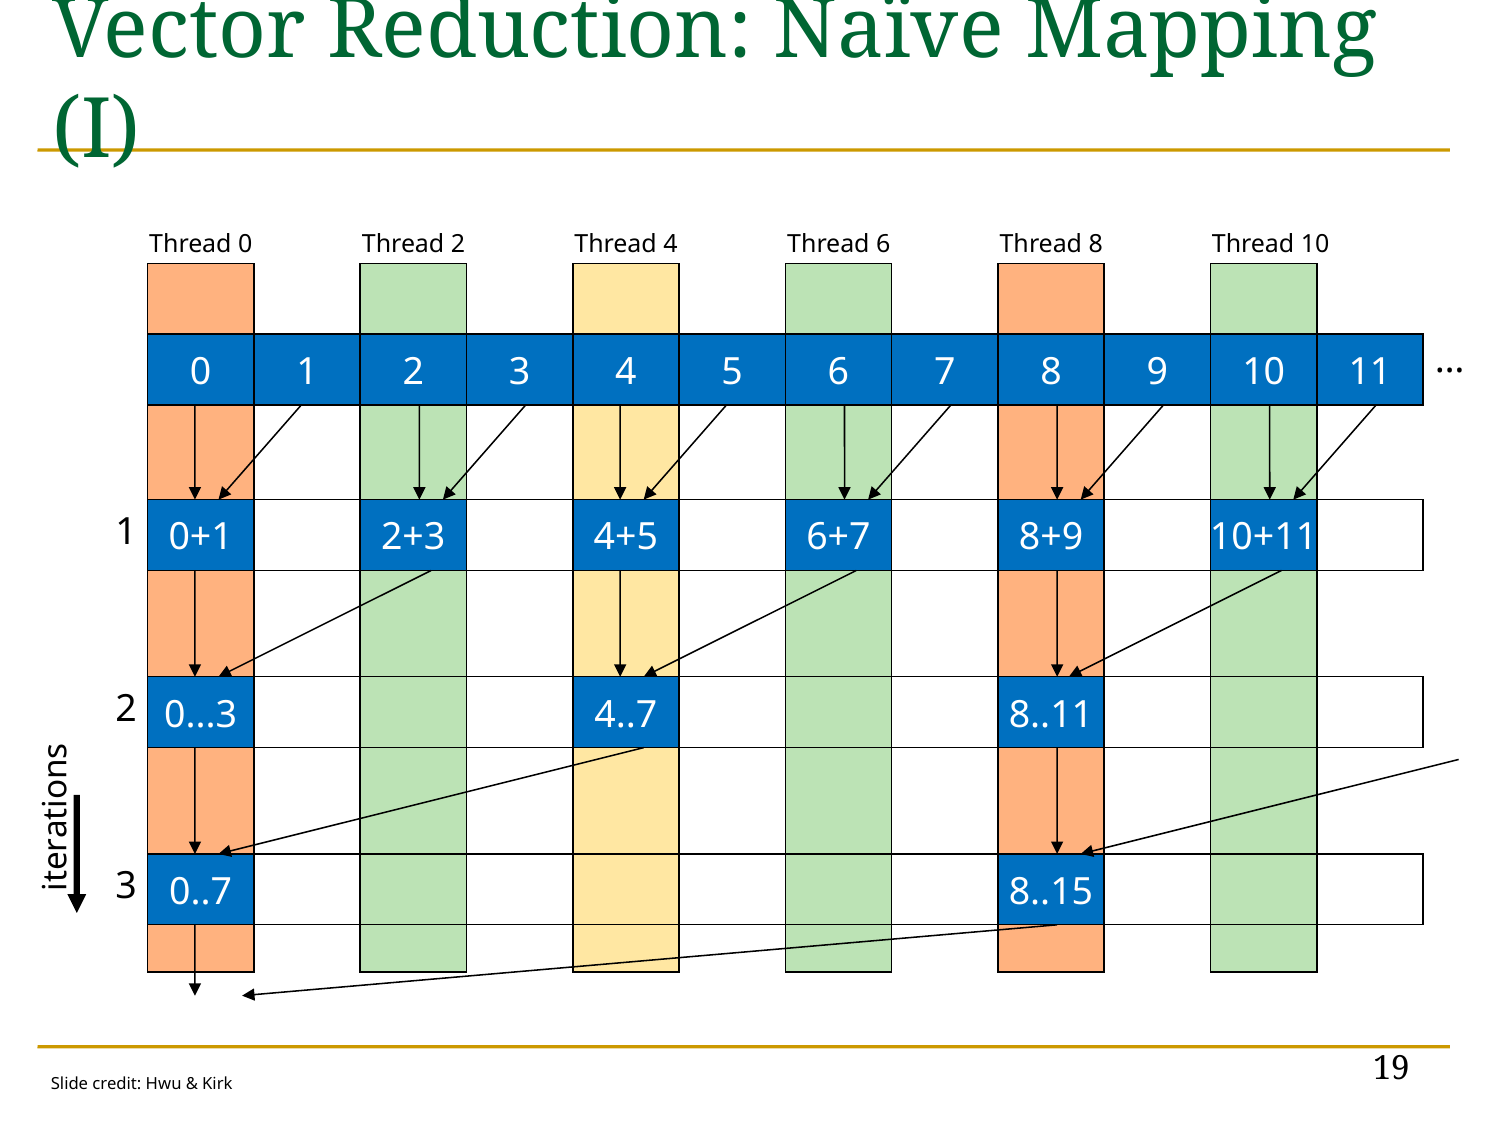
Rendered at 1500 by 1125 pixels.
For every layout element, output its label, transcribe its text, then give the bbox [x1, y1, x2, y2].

text_box Slide credit: Hwu & Kirk [36, 1065, 248, 1101]
text_box 3 [100, 853, 152, 914]
text_box 8..11 [997, 676, 1105, 748]
text_box [188, 924, 202, 996]
text_box [572, 405, 620, 499]
text_box 7 [892, 334, 997, 405]
text_box [1210, 796, 1317, 853]
text_box [1105, 853, 1211, 925]
text_box [1270, 405, 1317, 499]
text_box [466, 499, 572, 571]
slide_number 19 [1074, 1023, 1426, 1100]
text_box [70, 794, 84, 913]
text_box 8 [997, 334, 1105, 405]
text_box [1210, 405, 1269, 499]
text_box [360, 925, 467, 972]
text_box [643, 570, 857, 677]
text_box [1210, 265, 1317, 334]
text_box [892, 853, 997, 925]
text_box [868, 405, 951, 500]
text_box [997, 748, 1057, 853]
text_box [613, 405, 627, 500]
text_box [360, 793, 467, 853]
text_box [679, 853, 785, 925]
text_box [1068, 570, 1282, 677]
text_box 2 [100, 676, 152, 737]
text_box [253, 853, 360, 925]
text_box [147, 405, 194, 499]
text_box [188, 570, 202, 677]
text_box [785, 748, 892, 853]
text_box [572, 748, 680, 853]
text_box 4 [572, 334, 679, 405]
text_box [466, 853, 572, 925]
text_box 4+5 [572, 499, 679, 571]
text_box [785, 925, 892, 948]
text_box [360, 405, 419, 499]
text_box [785, 853, 892, 925]
text_box 2 [360, 334, 466, 405]
text_box 1 [253, 334, 360, 405]
text_box [892, 499, 997, 571]
text_box [253, 499, 360, 571]
text_box Thread 4 [559, 219, 693, 265]
text_box [360, 571, 467, 676]
text_box [1316, 676, 1424, 748]
text_box [147, 925, 194, 972]
text_box [785, 676, 892, 748]
text_box [1211, 676, 1316, 748]
text_box [466, 676, 572, 748]
text_box 0...3 [147, 676, 253, 748]
text_box [1058, 571, 1105, 676]
text_box iterations [25, 728, 81, 907]
text_box [360, 265, 467, 334]
text_box [147, 748, 194, 853]
text_box 8..15 [997, 853, 1105, 925]
text_box [188, 405, 202, 500]
text_box 3 [466, 334, 572, 405]
text_box 11 [1316, 334, 1424, 405]
text_box [420, 405, 467, 499]
text_box [1211, 853, 1316, 925]
text_box [621, 571, 680, 676]
text_box 1 [100, 499, 152, 560]
text_box 10 [1211, 334, 1316, 405]
text_box [679, 676, 785, 748]
text_box [572, 265, 680, 334]
text_box [572, 853, 679, 925]
text_box [1058, 405, 1105, 499]
text_box [838, 405, 851, 500]
text_box [218, 405, 302, 500]
text_box [997, 925, 1105, 972]
text_box [1263, 405, 1276, 500]
text_box [1105, 499, 1211, 571]
text_box [892, 676, 997, 748]
text_box [1316, 499, 1424, 571]
text_box Thread 8 [984, 219, 1118, 265]
text_box 5 [679, 334, 785, 405]
title Vector Reduction: Naïve Mapping (I) [37, 0, 1451, 150]
text_box 6 [785, 334, 892, 405]
text_box [785, 571, 892, 676]
text_box [845, 405, 892, 499]
text_box [621, 405, 680, 499]
text_box [218, 570, 432, 677]
text_box [1080, 405, 1164, 500]
text_box 0..7 [147, 853, 253, 925]
text_box [1210, 925, 1317, 972]
text_box [1293, 405, 1377, 500]
text_box [613, 570, 627, 677]
text_box [242, 924, 1058, 1001]
text_box [253, 676, 360, 748]
text_box … [1420, 328, 1480, 388]
text_box 8+9 [997, 499, 1105, 571]
text_box Thread 10 [1197, 219, 1345, 265]
text_box Thread 2 [347, 219, 481, 265]
text_box 6+7 [785, 499, 892, 571]
text_box [188, 747, 202, 854]
text_box 2+3 [360, 499, 466, 571]
text_box [1210, 748, 1317, 821]
text_box 0 [147, 334, 253, 405]
text_box [785, 265, 892, 334]
text_box [679, 499, 785, 571]
text_box [1316, 853, 1424, 925]
text_box [997, 405, 1057, 499]
text_box [195, 748, 254, 853]
text_box [785, 405, 844, 499]
text_box [195, 405, 254, 499]
text_box [195, 925, 254, 972]
text_box [360, 853, 466, 925]
text_box 9 [1105, 334, 1211, 405]
text_box [360, 748, 467, 818]
text_box [572, 571, 620, 676]
text_box [997, 571, 1057, 676]
text_box [360, 676, 466, 748]
text_box 0+1 [147, 499, 253, 571]
text_box [442, 405, 526, 500]
text_box 4..7 [572, 676, 679, 748]
text_box Thread 6 [772, 219, 906, 265]
text_box Thread 0 [134, 219, 268, 265]
text_box [195, 571, 254, 676]
text_box [997, 265, 1105, 334]
text_box [1105, 676, 1211, 748]
text_box [1050, 570, 1064, 677]
text_box [785, 940, 892, 972]
text_box [147, 265, 254, 334]
text_box 10+11 [1211, 499, 1316, 571]
text_box [1080, 759, 1459, 857]
text_box [1050, 405, 1064, 500]
text_box [572, 958, 680, 972]
text_box [1058, 748, 1105, 853]
text_box [413, 405, 426, 500]
text_box [218, 747, 644, 857]
text_box [643, 405, 727, 500]
text_box [147, 571, 194, 676]
text_box [572, 925, 680, 966]
text_box [1210, 571, 1317, 676]
text_box [1050, 747, 1064, 854]
